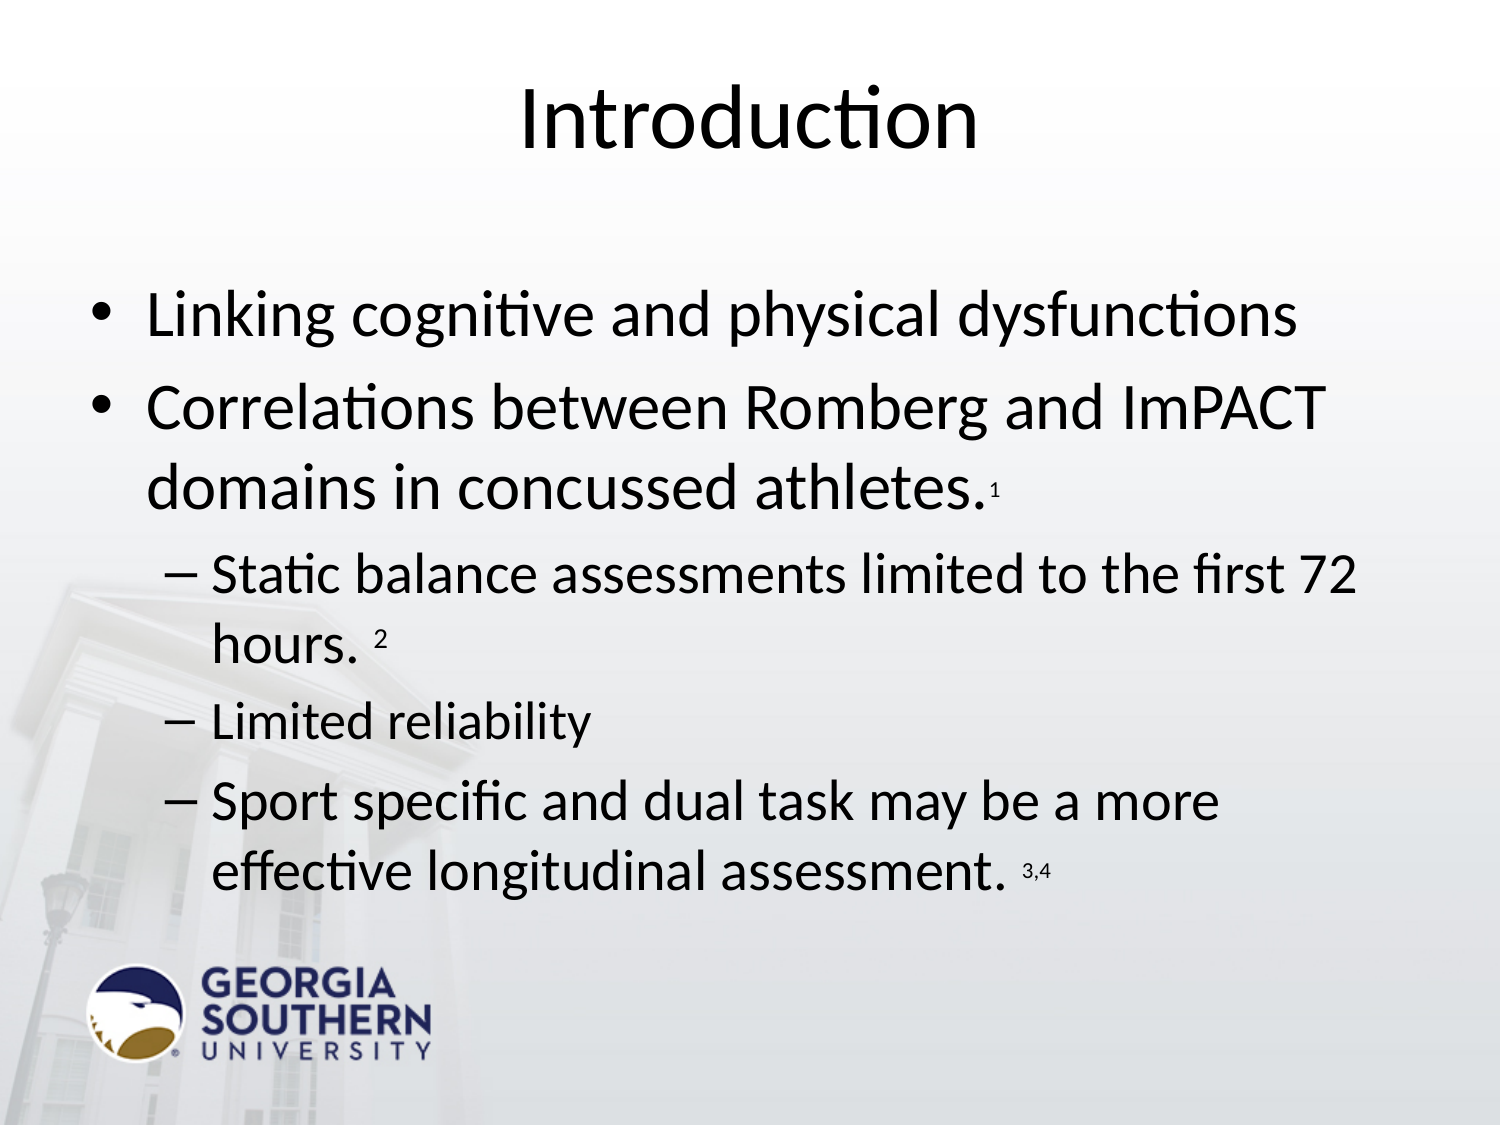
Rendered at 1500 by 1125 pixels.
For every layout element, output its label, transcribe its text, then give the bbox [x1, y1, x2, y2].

picture [0, 0, 1500, 1125]
list Linking cognitive and physical dysfunctions Correlations between Romberg and ImPACT domains in concussed athletes.1 Static balance assessments limited to the first 72 hours. 2 Limited reliability Sport specific and dual task may be a more effective longitudinal assessment. 3,4 [75, 262, 1425, 1005]
title Introduction [75, 49, 1425, 238]
